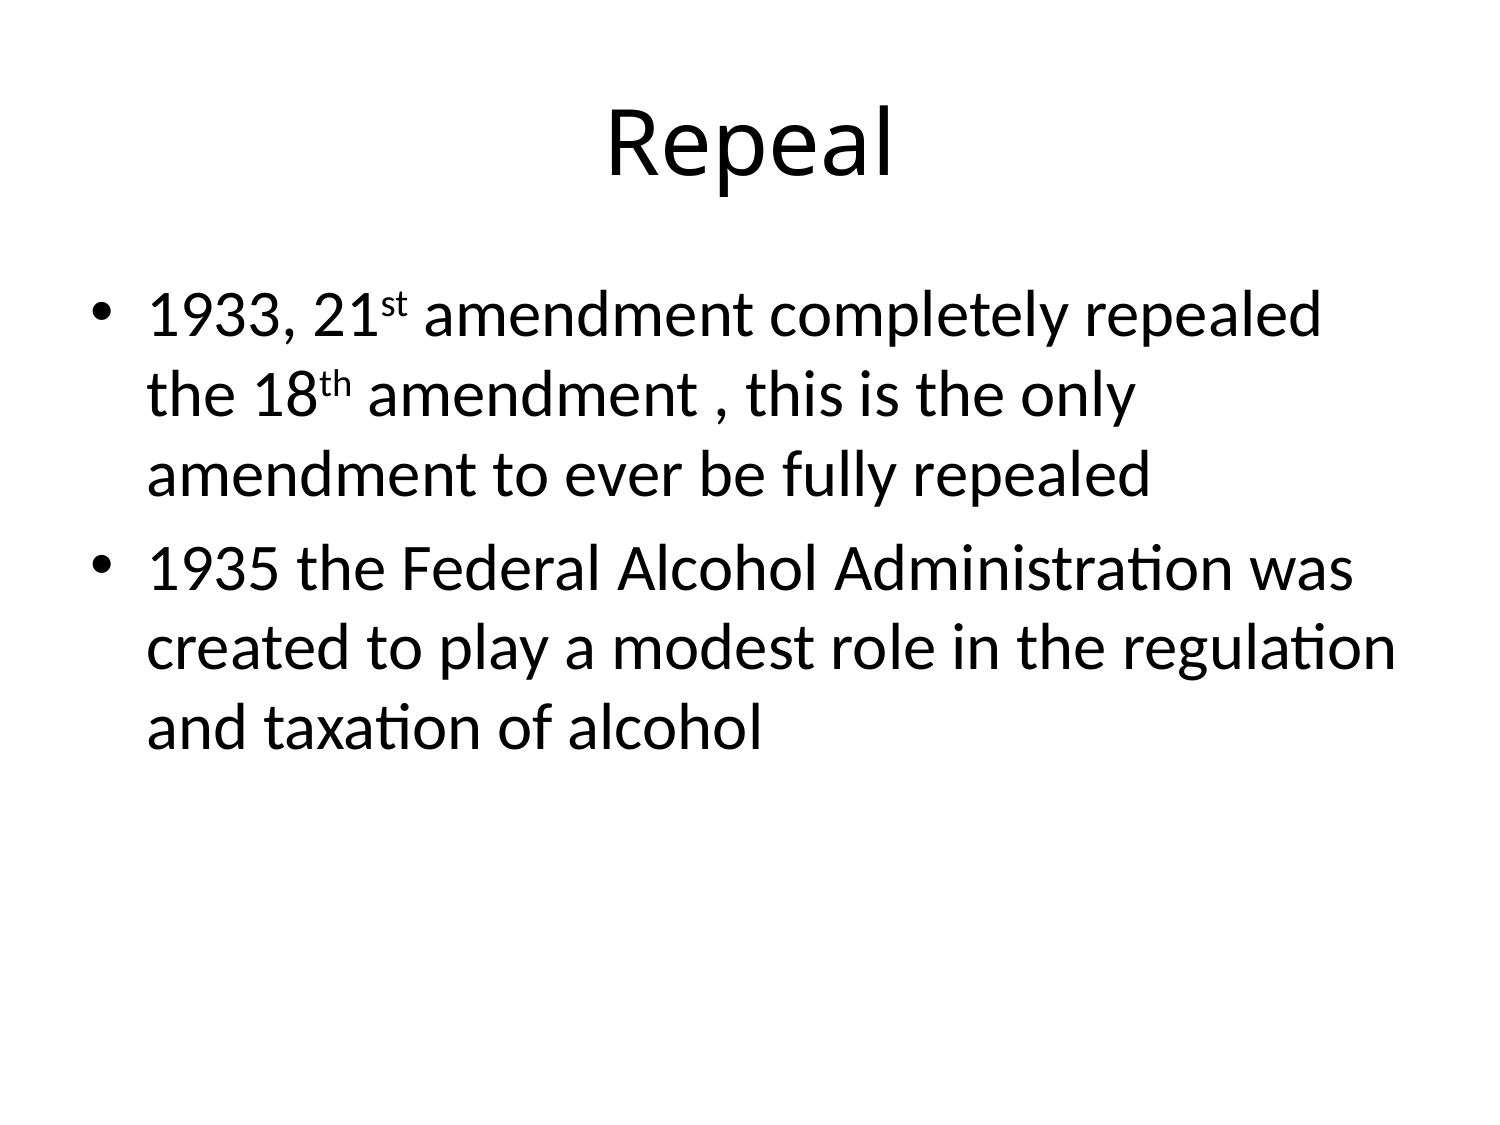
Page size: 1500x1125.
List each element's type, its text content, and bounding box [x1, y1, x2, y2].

title Repeal [75, 45, 1425, 233]
list 1933, 21st amendment completely repealed the 18th amendment , this is the only amendment to ever be fully repealed 1935 the Federal Alcohol Administration was created to play a modest role in the regulation and taxation of alcohol [75, 262, 1425, 1005]
